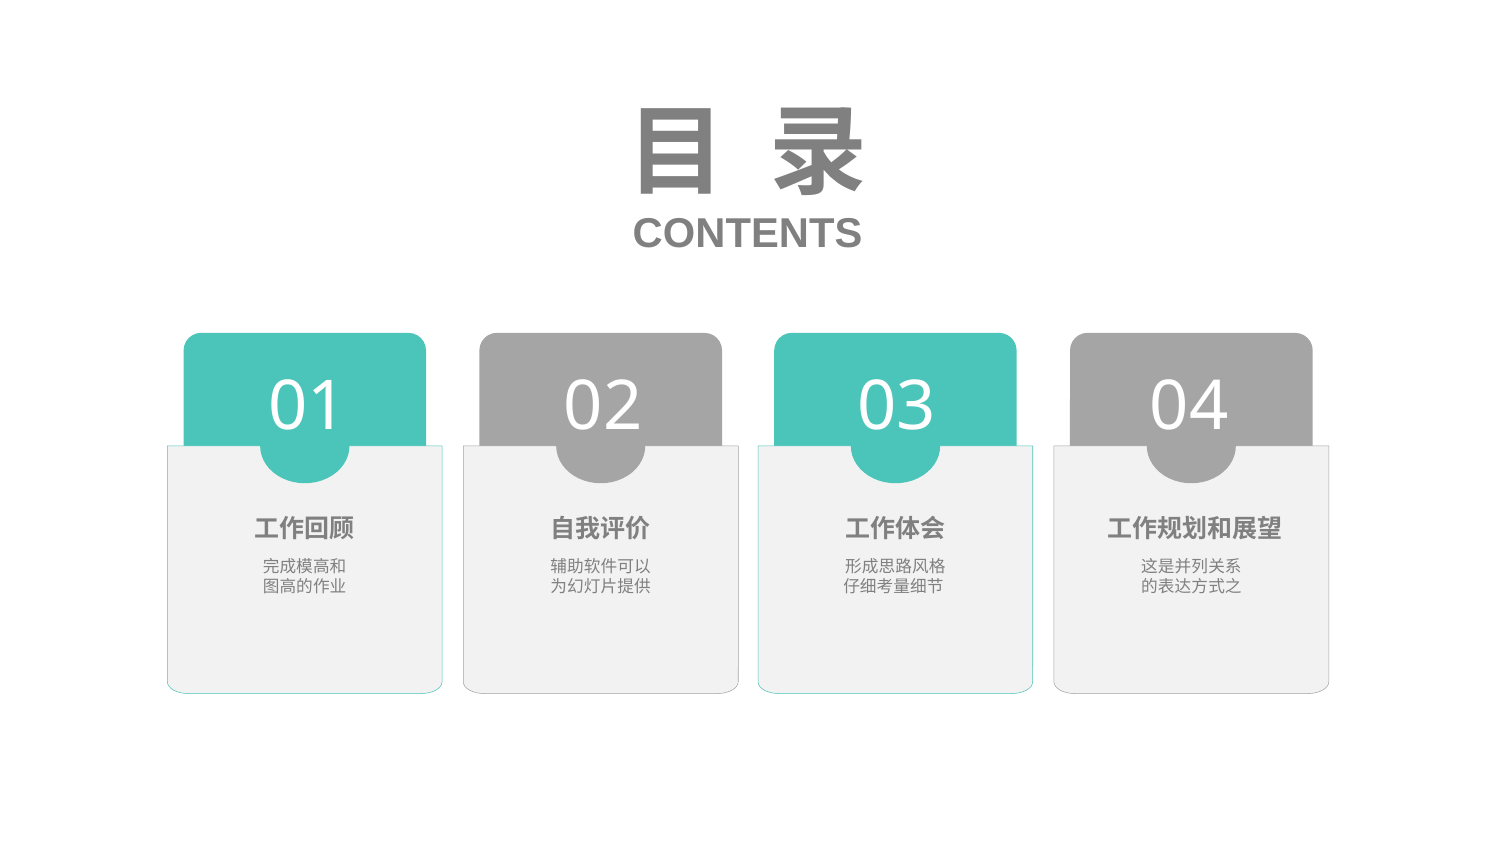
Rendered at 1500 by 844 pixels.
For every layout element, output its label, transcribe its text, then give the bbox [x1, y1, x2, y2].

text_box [1053, 332, 1330, 694]
text_box CONTENTS [581, 206, 914, 257]
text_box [757, 332, 1033, 694]
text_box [463, 332, 739, 694]
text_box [167, 332, 443, 694]
text_box 目 录 [579, 88, 916, 206]
